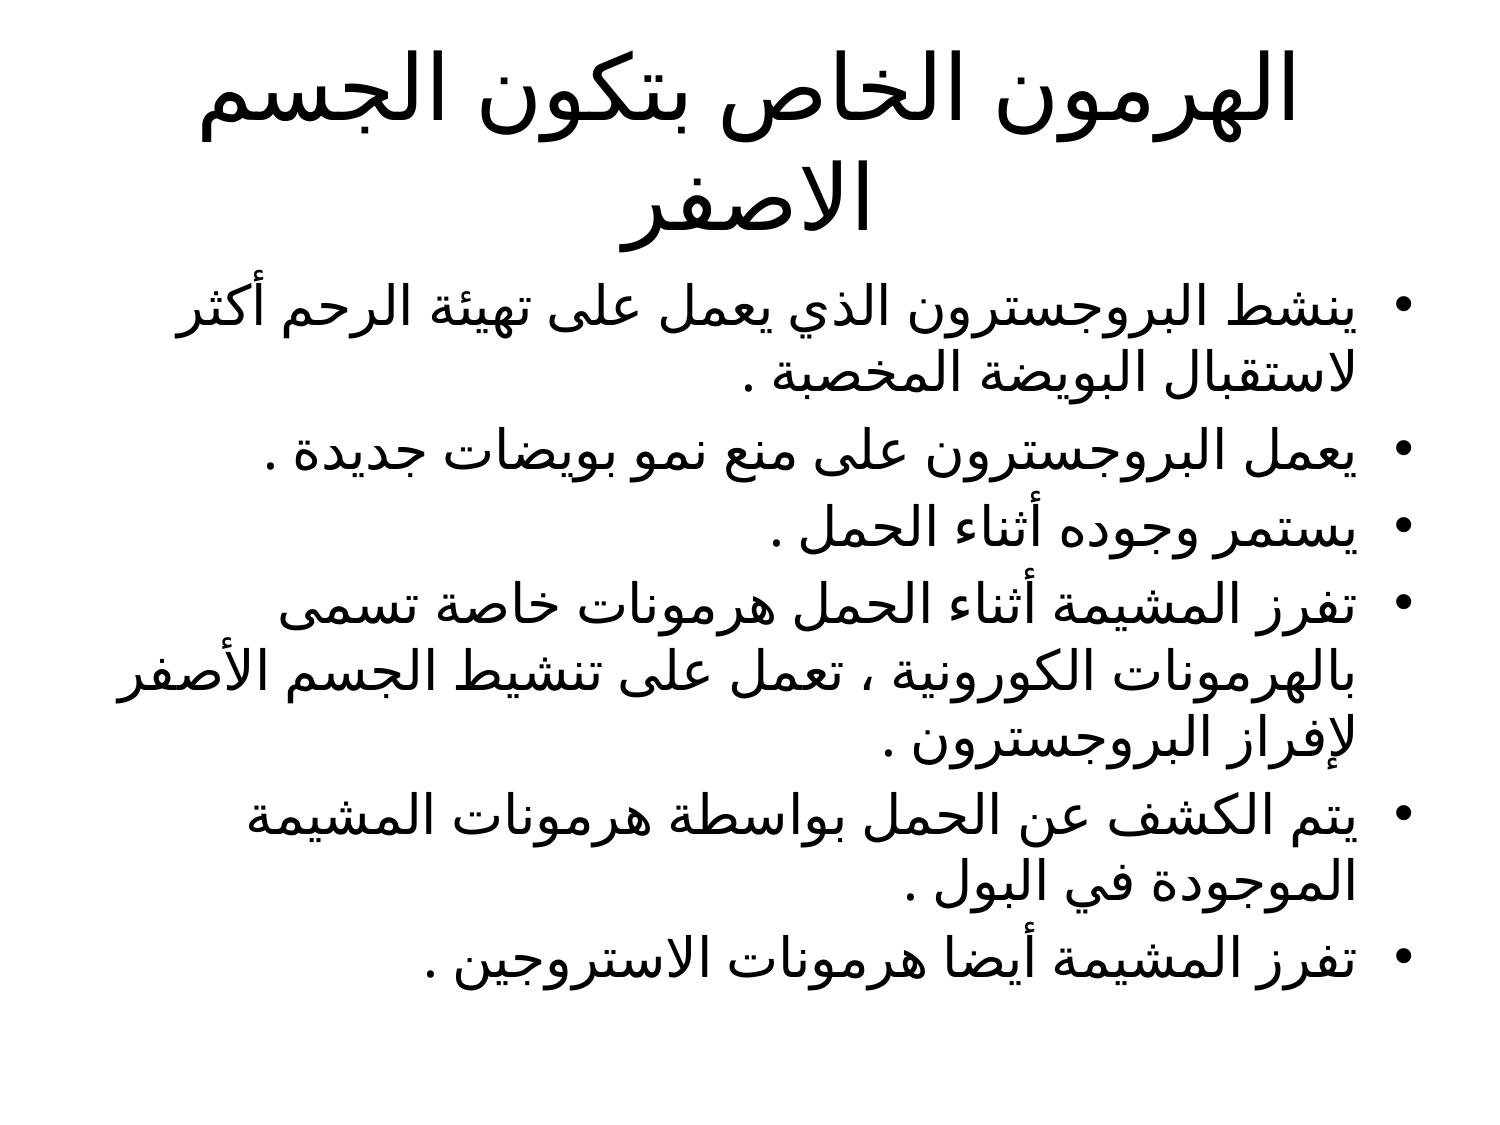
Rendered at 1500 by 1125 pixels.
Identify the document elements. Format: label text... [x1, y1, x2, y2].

list ينشط البروجسترون الذي يعمل على تهيئة الرحم أكثر لاستقبال البويضة المخصبة . يعمل البروجسترون على منع نمو بويضات جديدة . يستمر وجوده أثناء الحمل . تفرز المشيمة أثناء الحمل هرمونات خاصة تسمى بالهرمونات الكورونية ، تعمل على تنشيط الجسم الأصفر لإفراز البروجسترون . يتم الكشف عن الحمل بواسطة هرمونات المشيمة الموجودة في البول . تفرز المشيمة أيضا هرمونات الاستروجين . [75, 262, 1425, 1005]
title الهرمون الخاص بتكون الجسم الاصفر [75, 45, 1425, 233]
